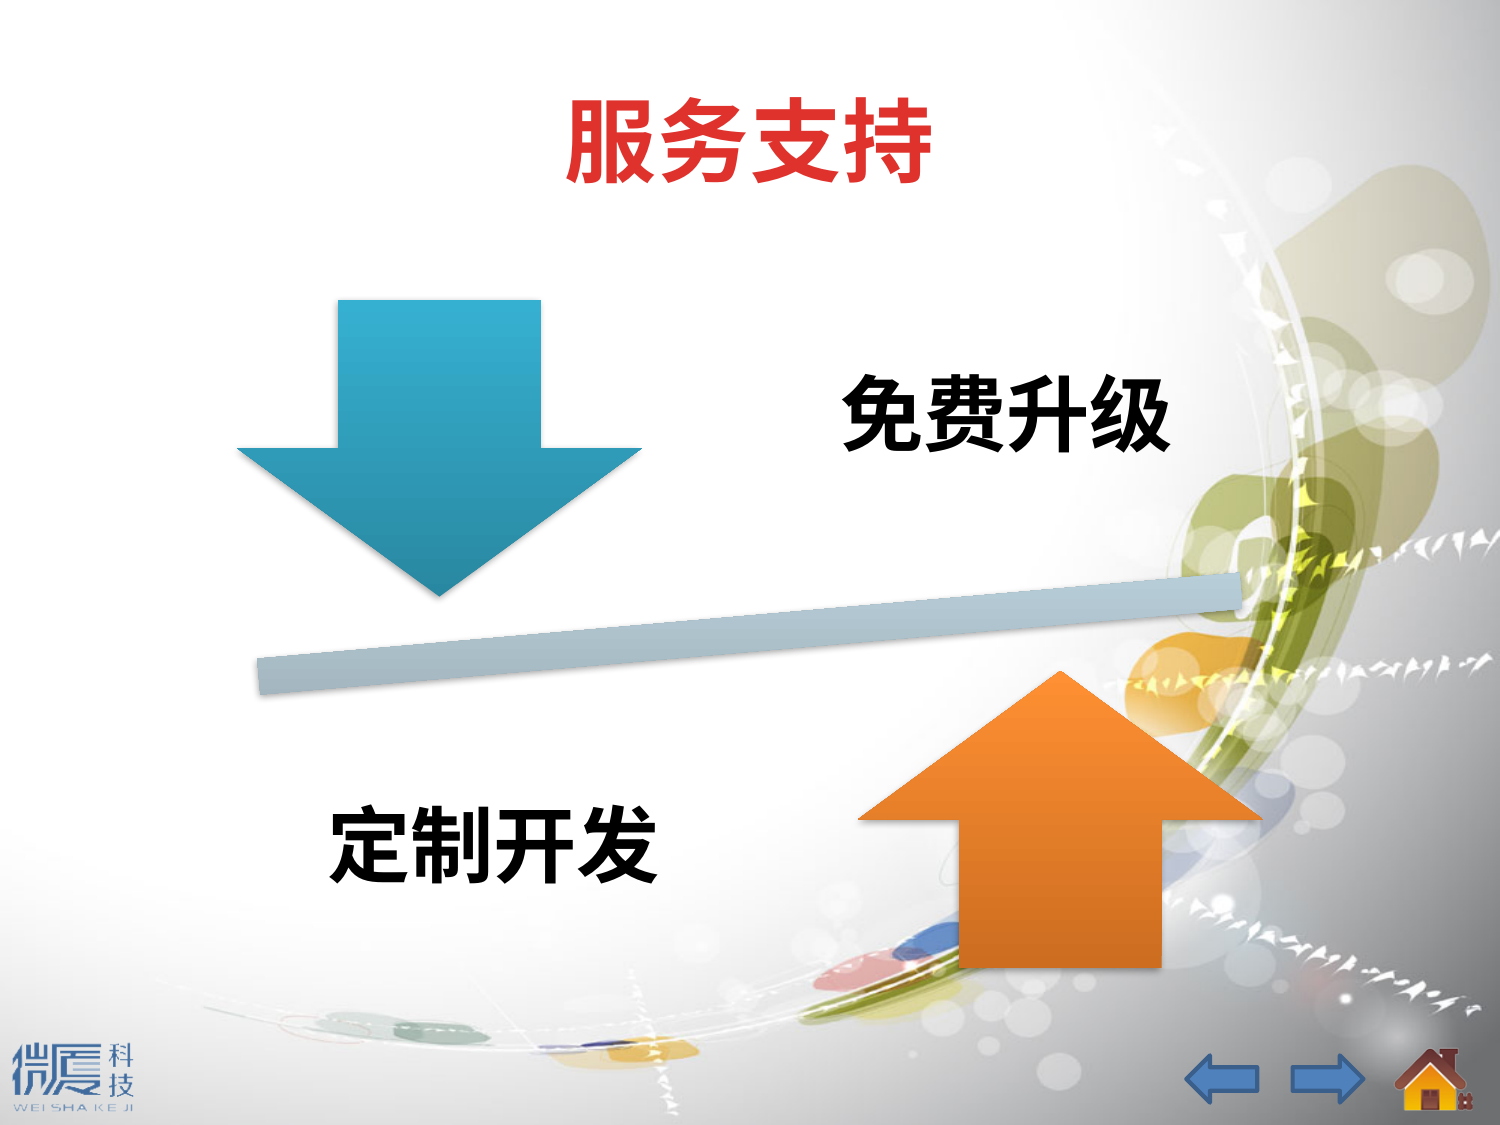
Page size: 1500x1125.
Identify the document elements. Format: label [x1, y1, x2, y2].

list [74, 262, 1426, 1006]
text_box [1186, 1039, 1485, 1118]
picture [0, 0, 1500, 1125]
